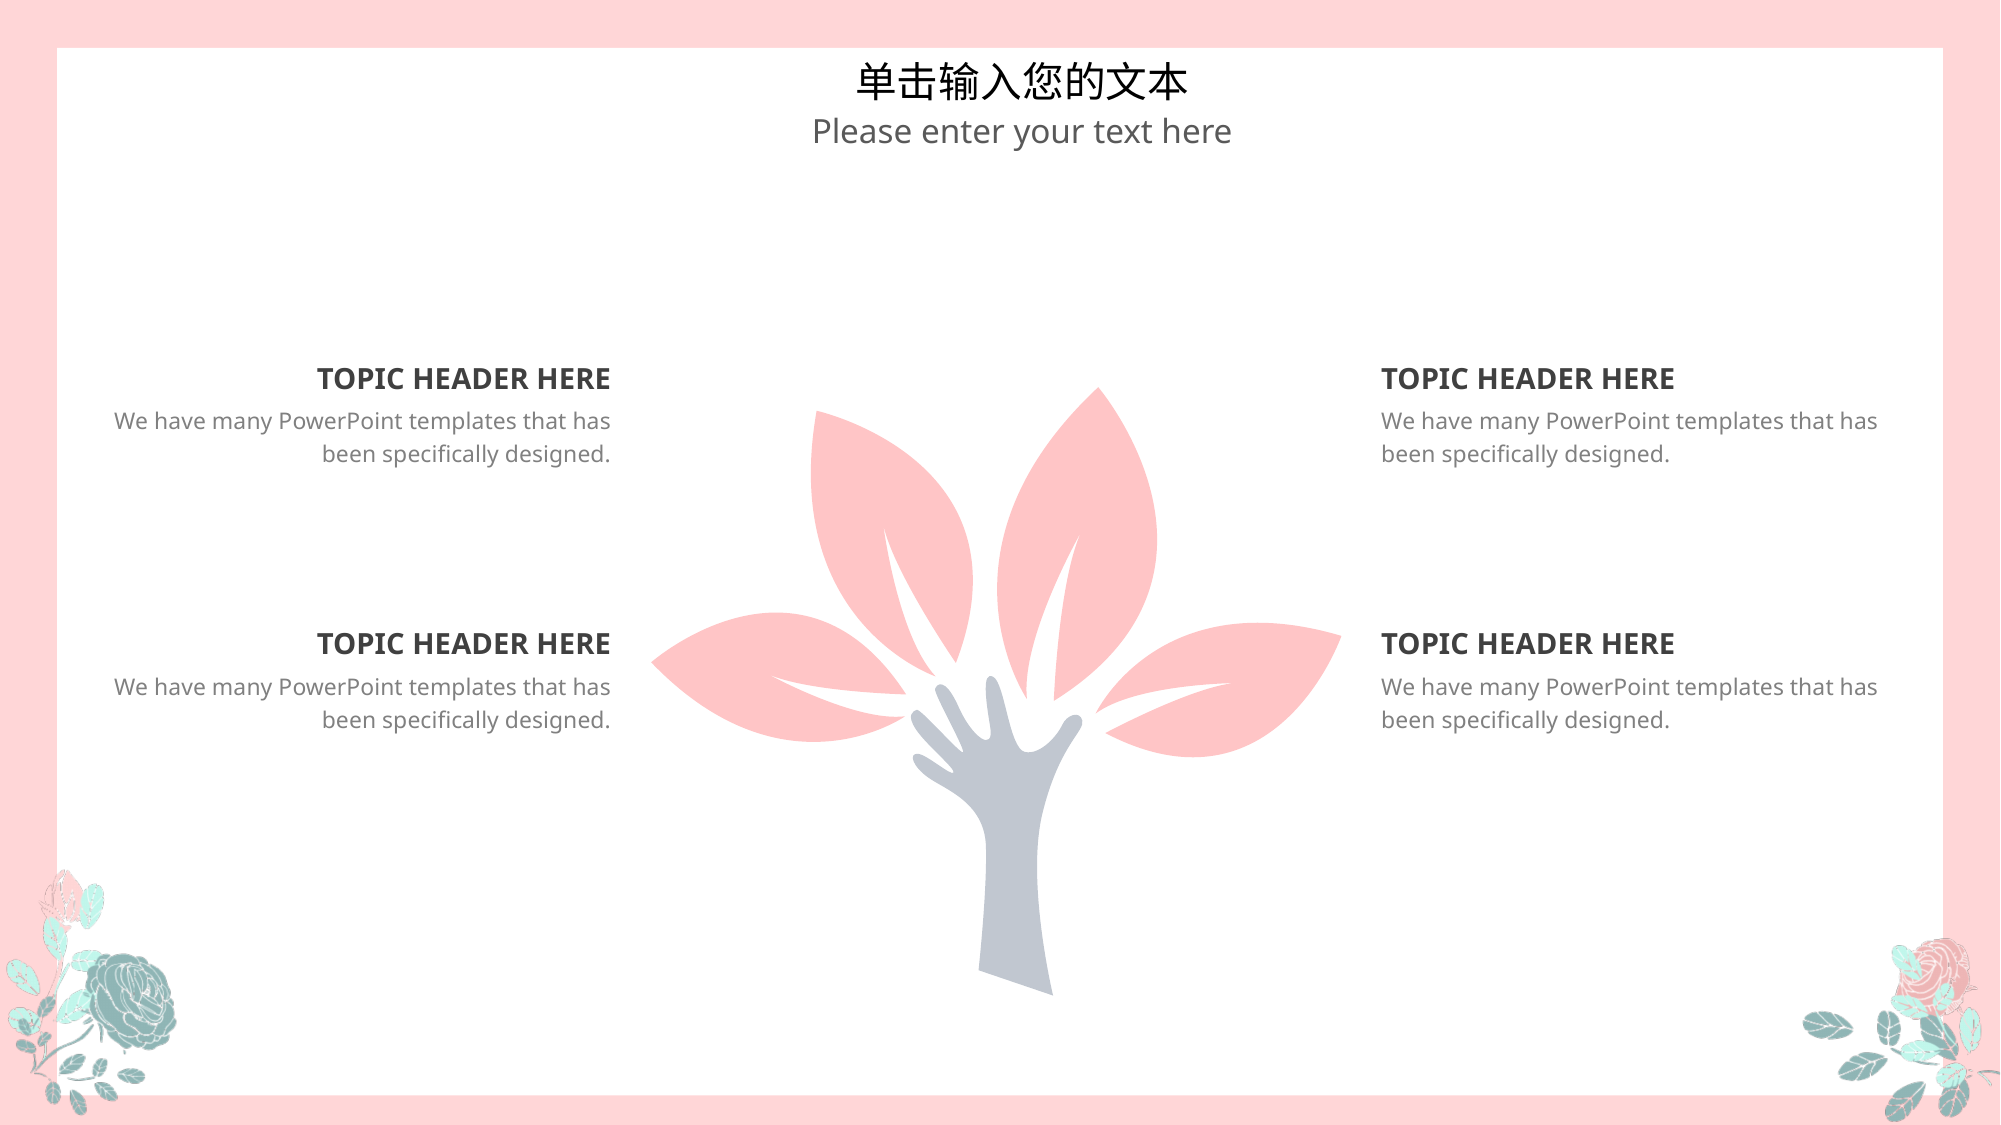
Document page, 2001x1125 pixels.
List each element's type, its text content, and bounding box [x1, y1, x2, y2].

text_box TOPIC HEADER HERE We have many PowerPoint templates that has been specifically designed. [95, 353, 612, 468]
text_box TOPIC HEADER HERE We have many PowerPoint templates that has been specifically designed. [95, 618, 612, 733]
text_box TOPIC HEADER HERE We have many PowerPoint templates that has been specifically designed. [1381, 618, 1897, 733]
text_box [651, 387, 1342, 996]
text_box TOPIC HEADER HERE We have many PowerPoint templates that has been specifically designed. [1381, 353, 1897, 468]
picture [0, 832, 242, 1121]
picture [1742, 934, 2001, 1122]
